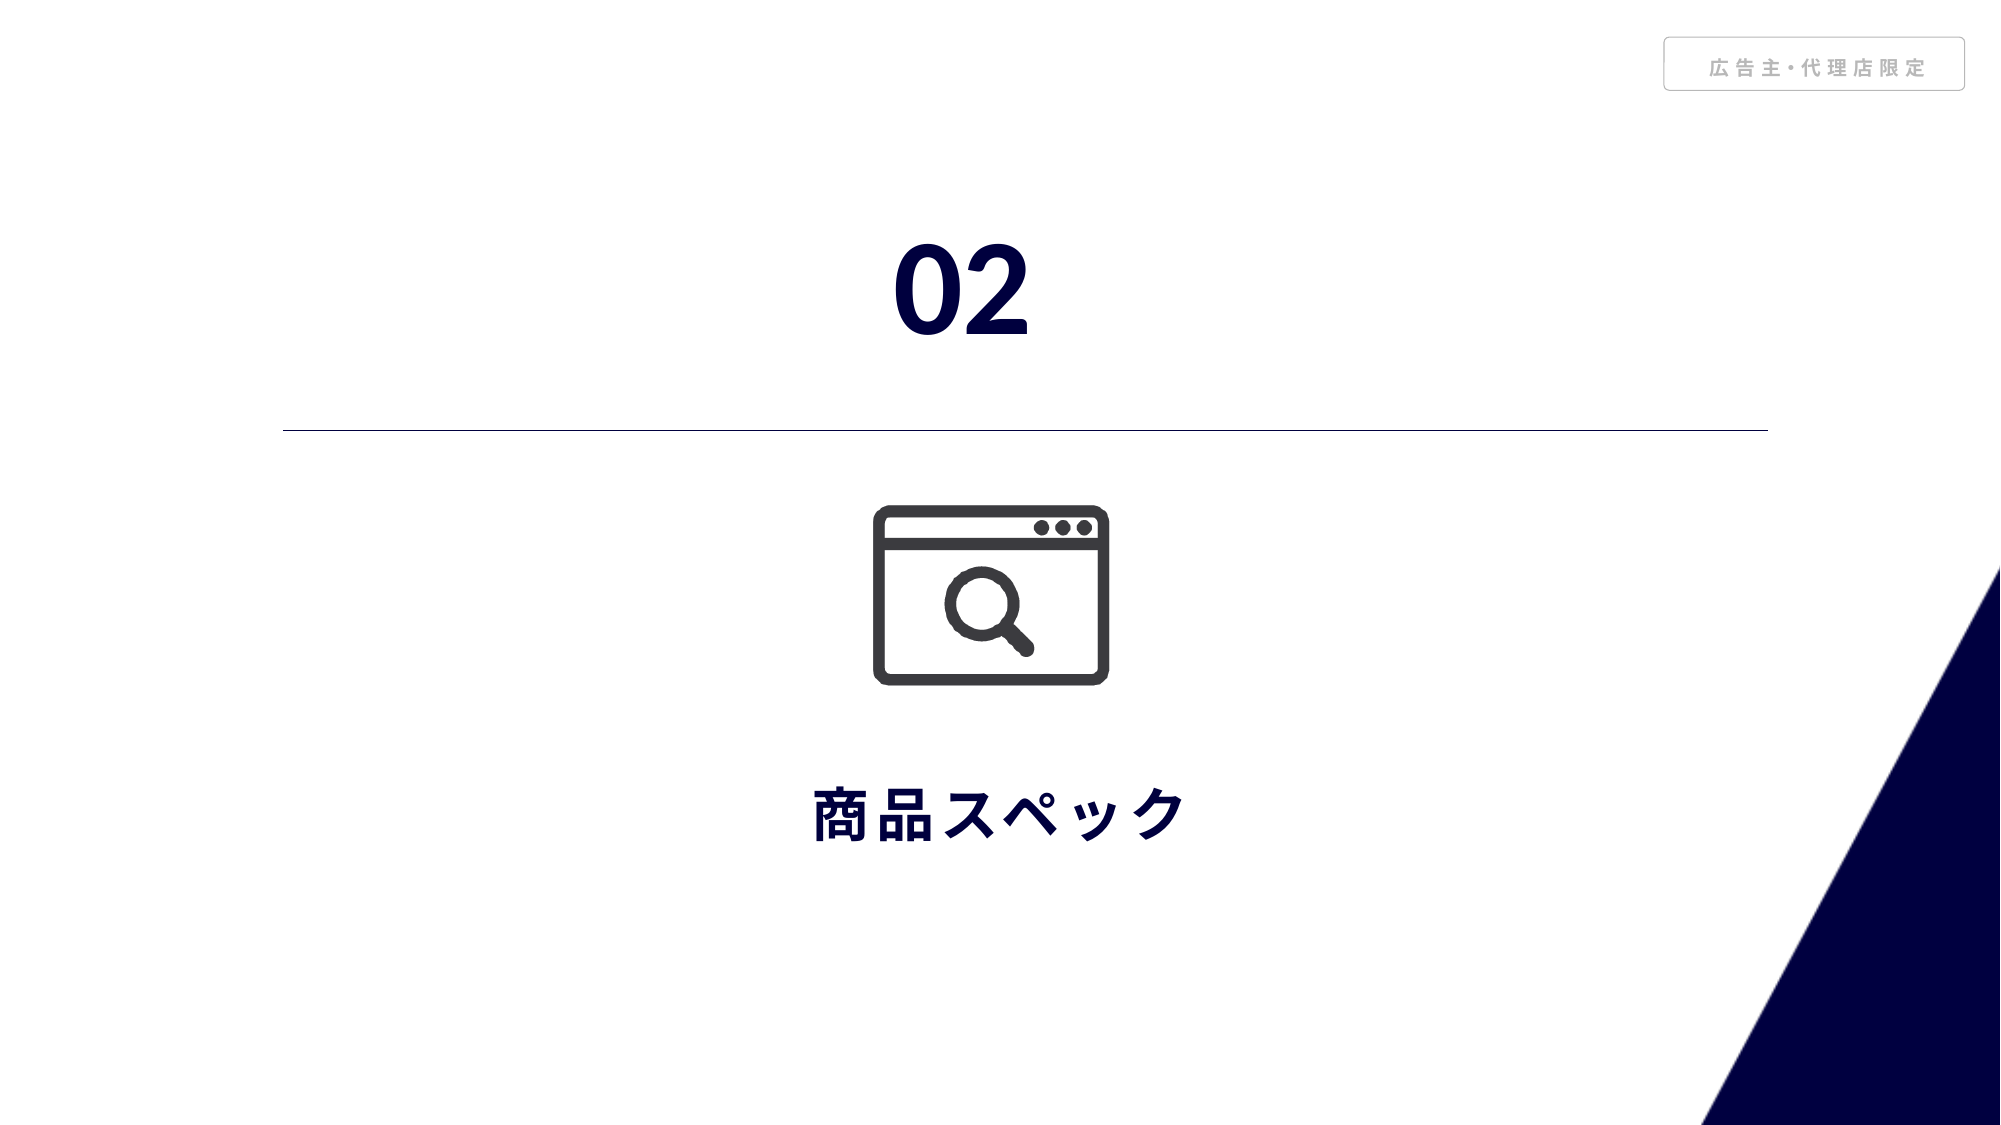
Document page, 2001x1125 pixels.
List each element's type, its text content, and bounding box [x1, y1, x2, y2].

list 商品スペック [512, 779, 1488, 869]
picture [860, 474, 1121, 715]
list 02 [878, 207, 1103, 382]
